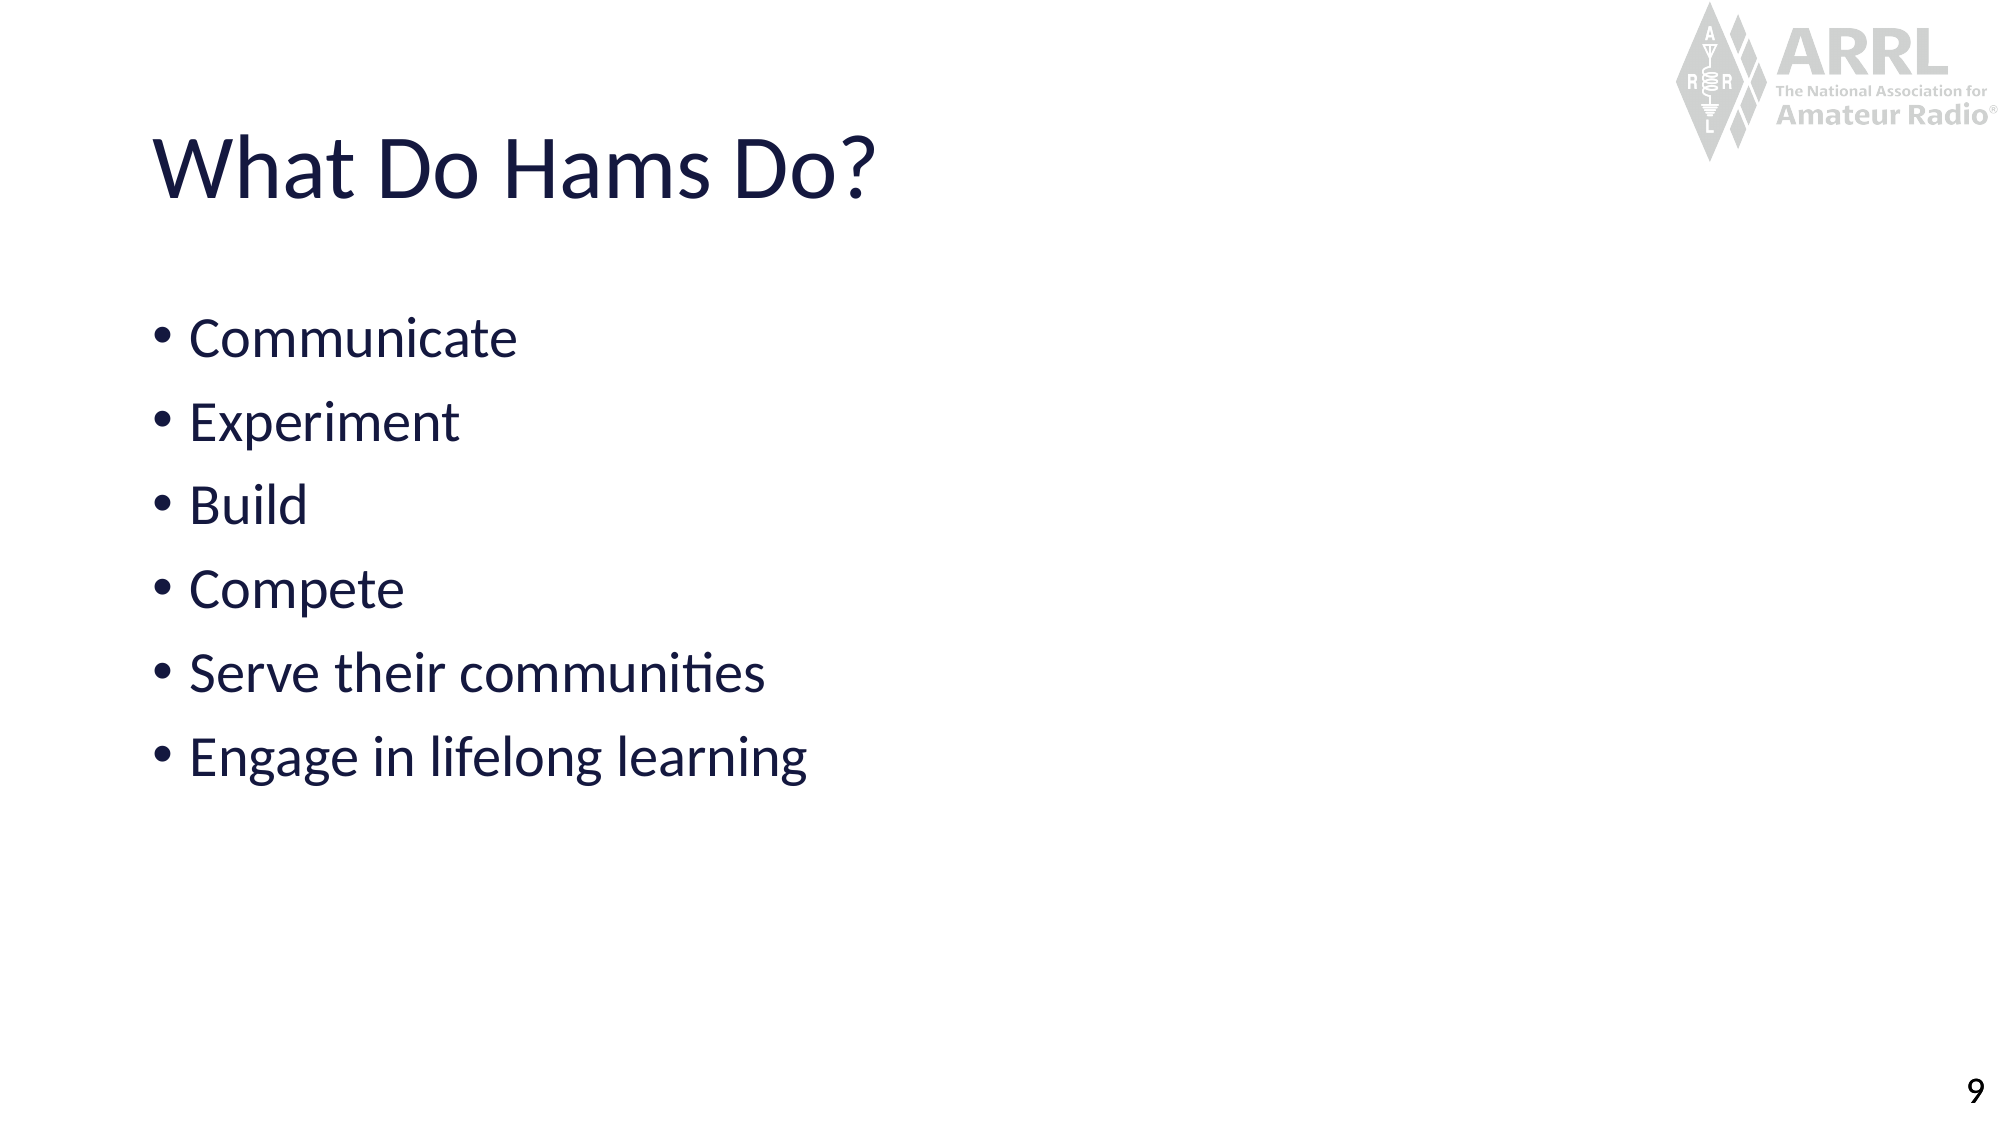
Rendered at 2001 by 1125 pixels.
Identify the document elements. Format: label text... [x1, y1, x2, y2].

title What Do Hams Do? [137, 59, 1863, 278]
list Communicate Experiment Build Compete Serve their communities Engage in lifelong learning [137, 299, 1863, 1014]
picture [1674, 0, 2000, 164]
